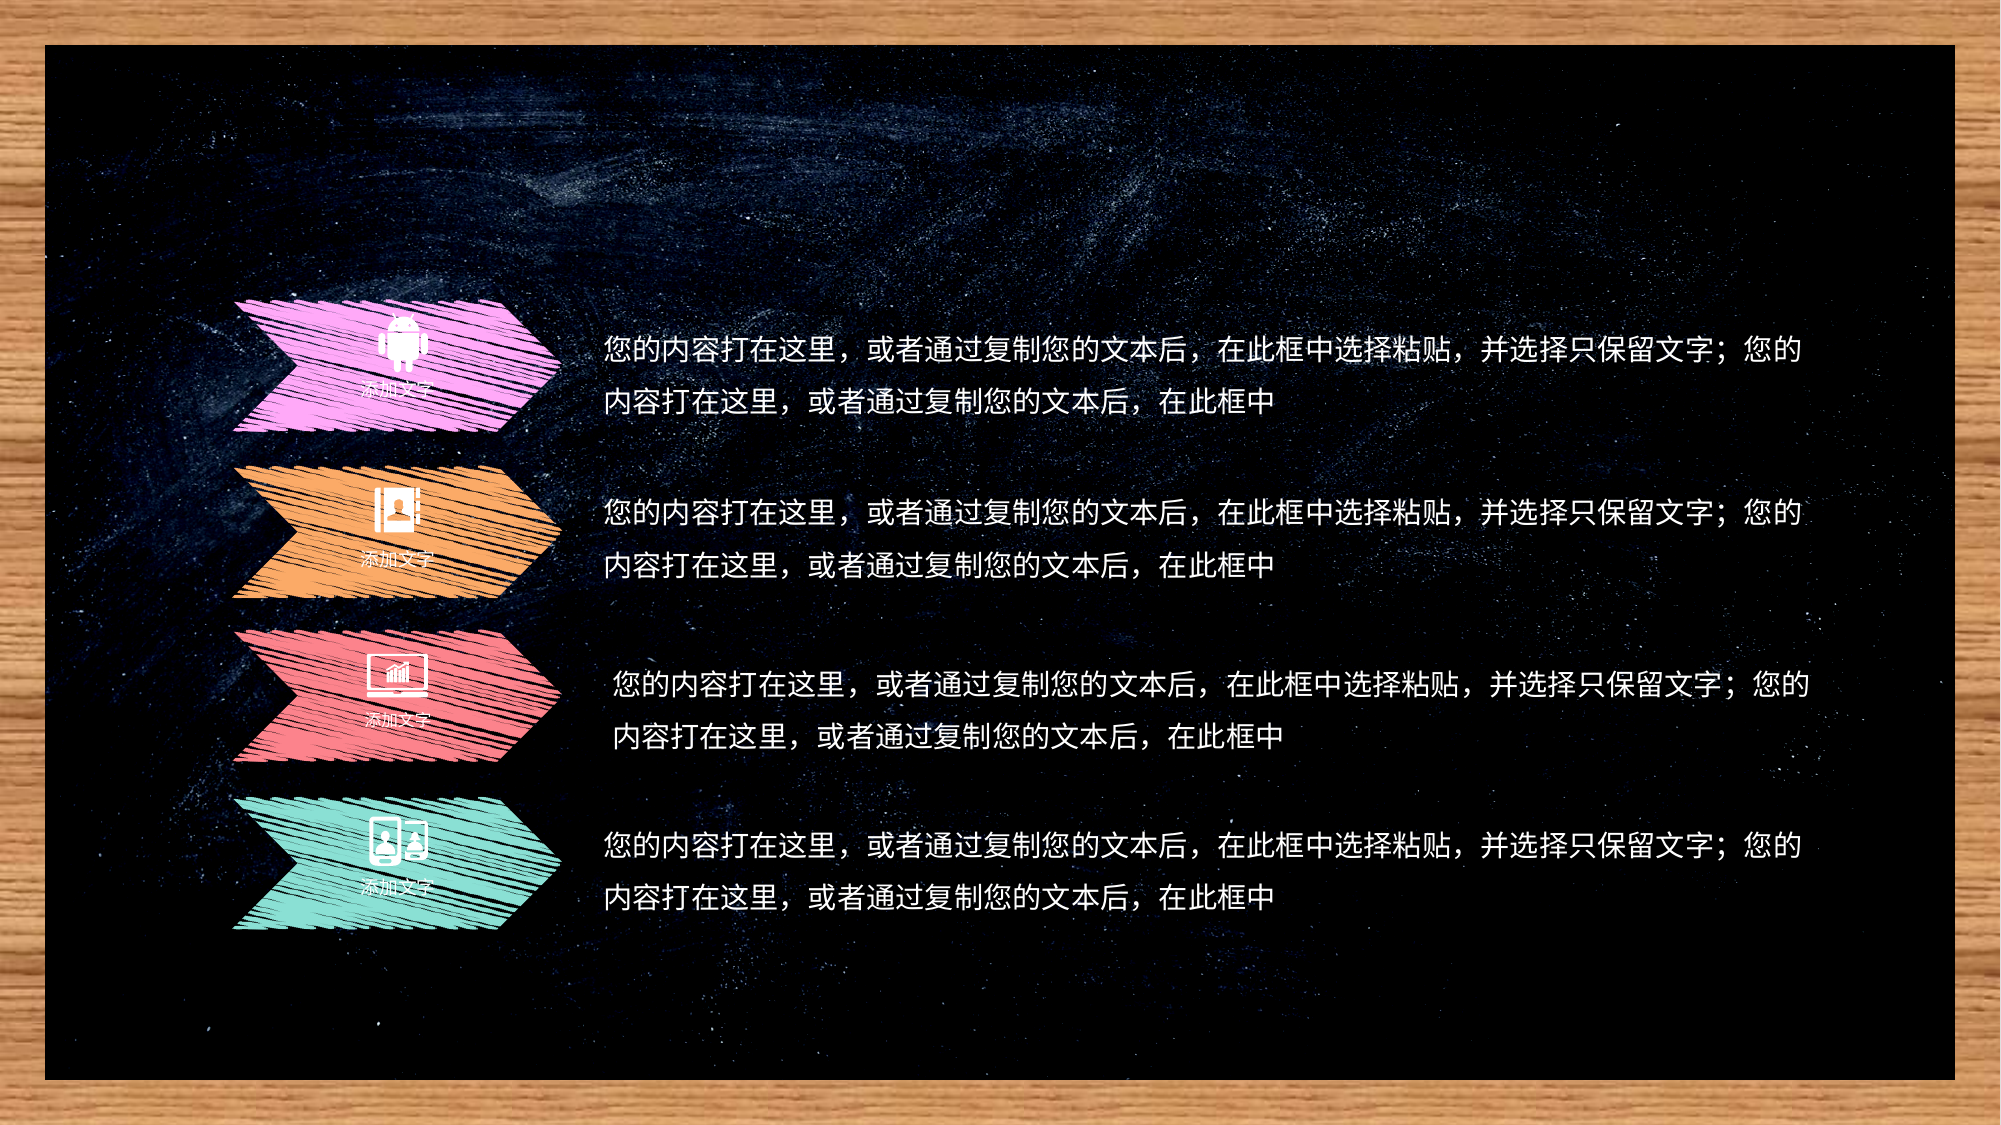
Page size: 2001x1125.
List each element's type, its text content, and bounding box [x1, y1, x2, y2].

text_box 您的内容打在这里，或者通过复制您的文本后，在此框中选择粘贴，并选择只保留文字；您的内容打在这里，或者通过复制您的文本后，在此框中 [588, 305, 1818, 375]
text_box 您的内容打在这里，或者通过复制您的文本后，在此框中选择粘贴，并选择只保留文字；您的内容打在这里，或者通过复制您的文本后，在此框中 [588, 469, 1818, 538]
text_box [0, 0, 2000, 1125]
text_box 选题背景 [180, 93, 649, 169]
text_box 01 [75, 85, 180, 176]
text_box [231, 796, 564, 930]
picture [46, 46, 1954, 1079]
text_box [231, 299, 564, 432]
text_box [231, 629, 564, 763]
text_box 您的内容打在这里，或者通过复制您的文本后，在此框中选择粘贴，并选择只保留文字；您的内容打在这里，或者通过复制您的文本后，在此框中 [597, 641, 1841, 710]
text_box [231, 465, 564, 599]
text_box 您的内容打在这里，或者通过复制您的文本后，在此框中选择粘贴，并选择只保留文字；您的内容打在这里，或者通过复制您的文本后，在此框中 [588, 801, 1818, 871]
